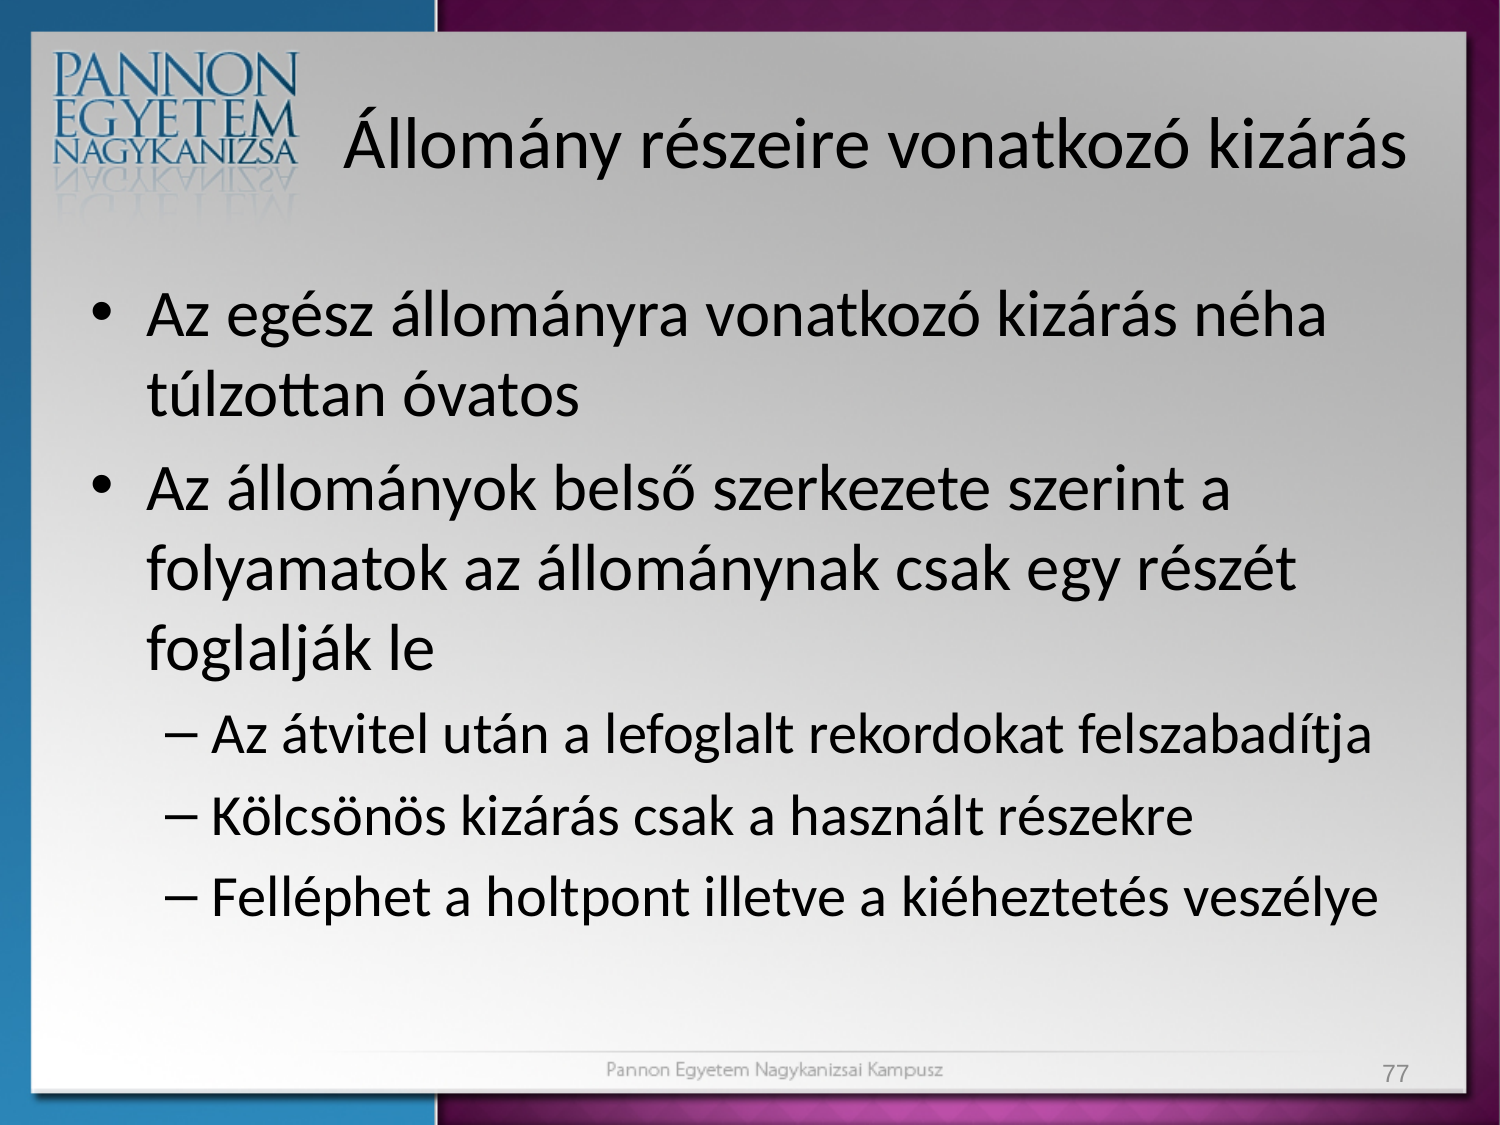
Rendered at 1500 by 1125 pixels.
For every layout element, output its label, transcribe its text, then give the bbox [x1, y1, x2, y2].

slide_number 77 [1074, 1042, 1425, 1103]
picture [0, 0, 1500, 1125]
list Az egész állományra vonatkozó kizárás néha túlzottan óvatos Az állományok belső szerkezete szerint a folyamatok az állománynak csak egy részét foglalják le Az átvitel után a lefoglalt rekordokat felszabadítja Kölcsönös kizárás csak a használt részekre Felléphet a holtpont illetve a kiéheztetés veszélye [75, 262, 1425, 1038]
title Állomány részeire vonatkozó kizárás [328, 45, 1425, 233]
